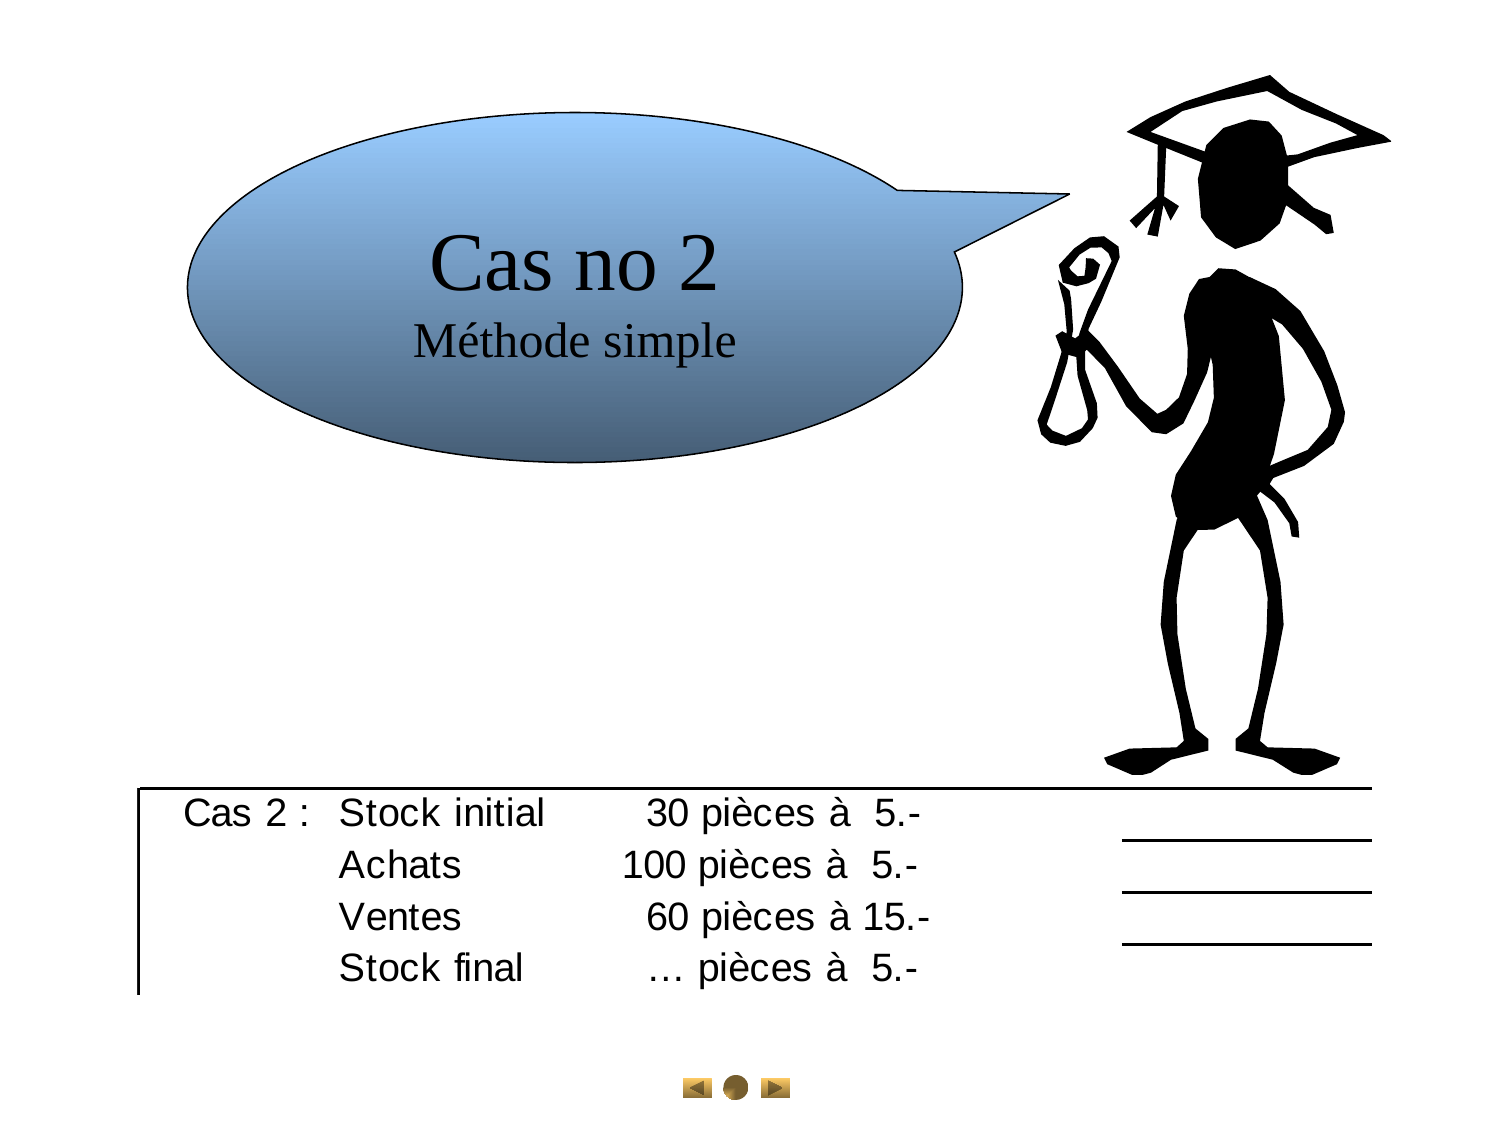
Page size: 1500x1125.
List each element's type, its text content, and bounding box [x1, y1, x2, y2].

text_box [137, 787, 1375, 998]
text_box Cas no 2 Méthode simple [187, 112, 1037, 463]
picture [1037, 74, 1392, 775]
